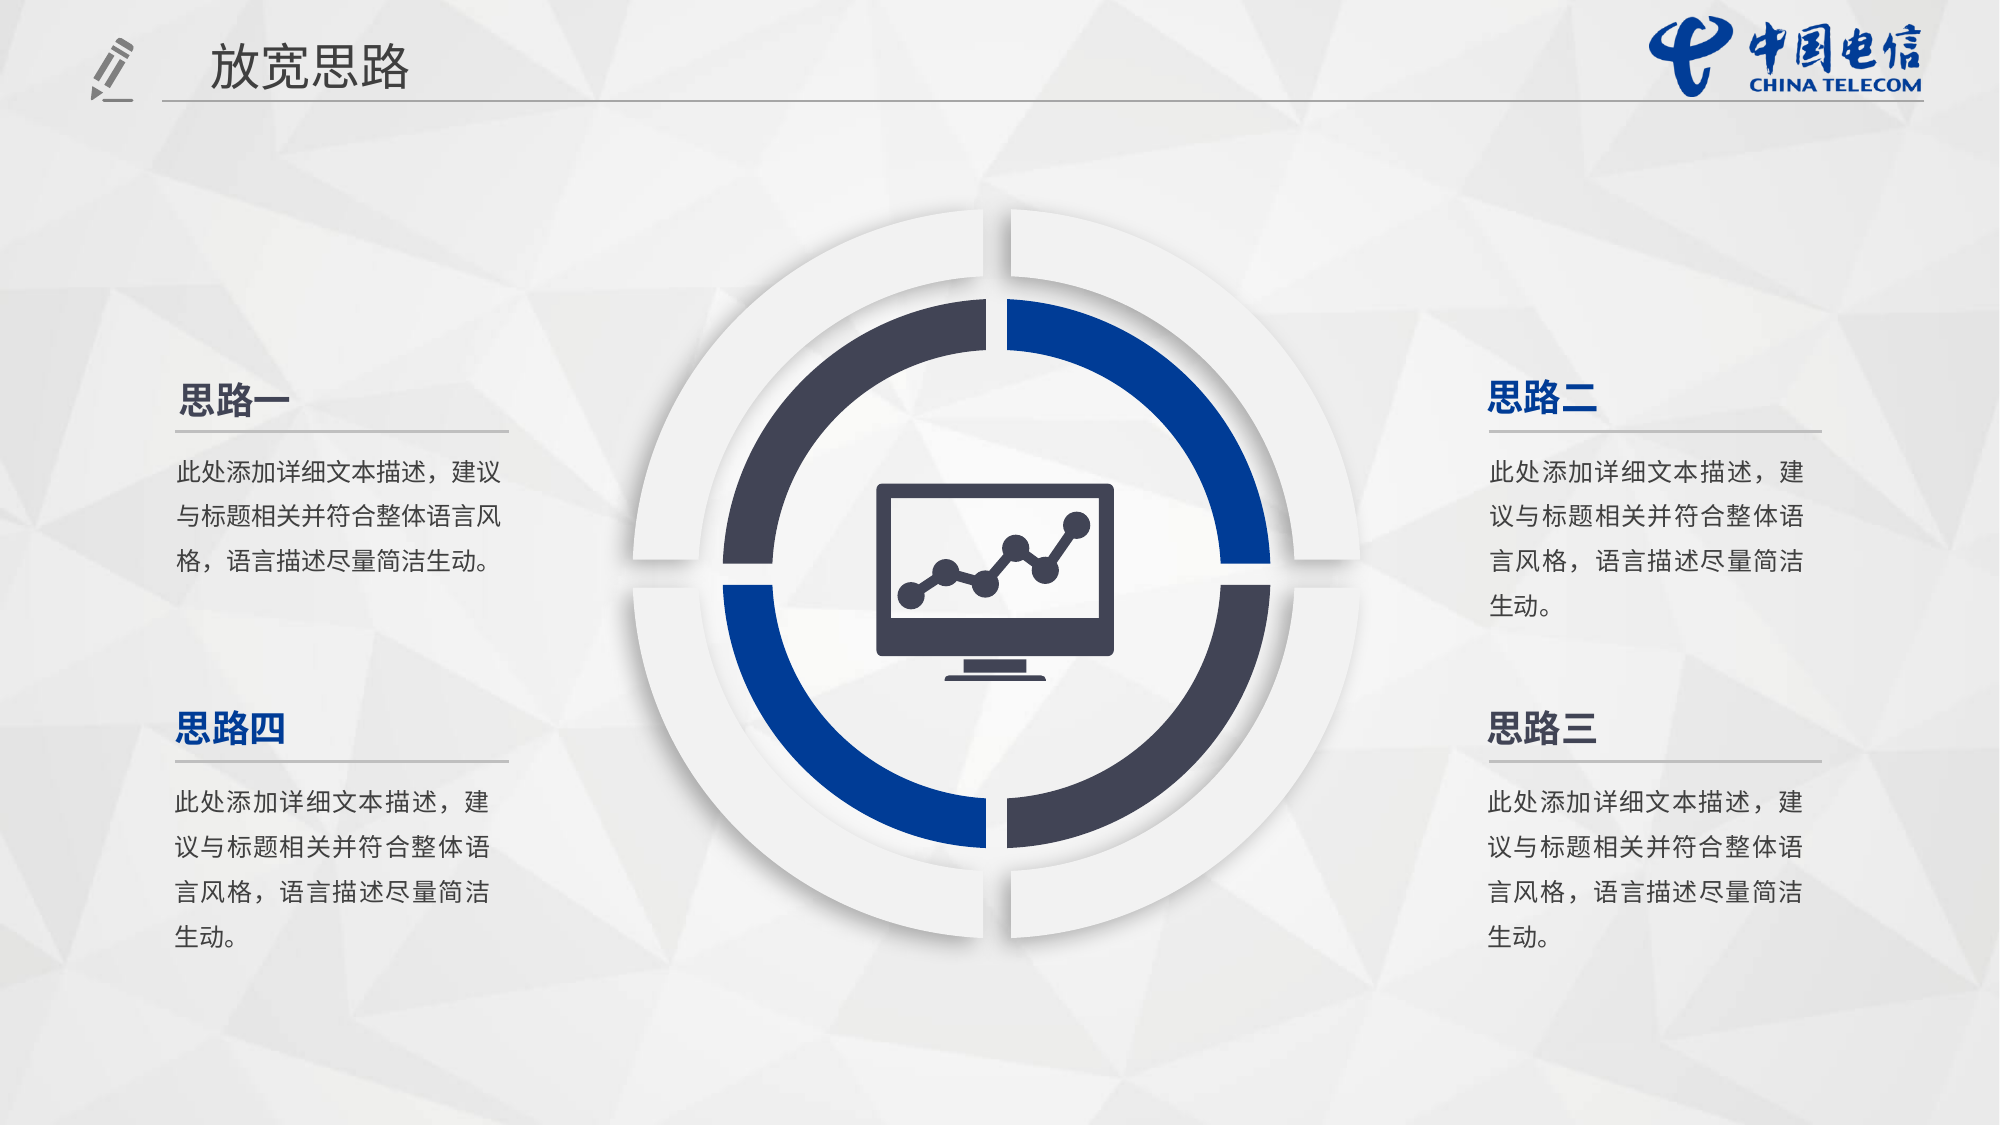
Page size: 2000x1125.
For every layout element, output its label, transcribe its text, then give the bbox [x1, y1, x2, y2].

text_box 放宽思路 [195, 28, 426, 100]
text_box [102, 98, 134, 102]
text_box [1006, 584, 1361, 939]
text_box [90, 86, 104, 101]
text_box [632, 208, 987, 564]
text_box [1470, 366, 1823, 631]
text_box [104, 59, 126, 89]
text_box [1006, 208, 1361, 564]
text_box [161, 369, 521, 586]
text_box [1470, 697, 1823, 962]
text_box [115, 37, 134, 52]
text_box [632, 584, 987, 939]
picture [0, 0, 2000, 1125]
text_box [110, 45, 130, 59]
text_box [158, 697, 510, 962]
text_box [93, 52, 115, 82]
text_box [876, 483, 1115, 682]
